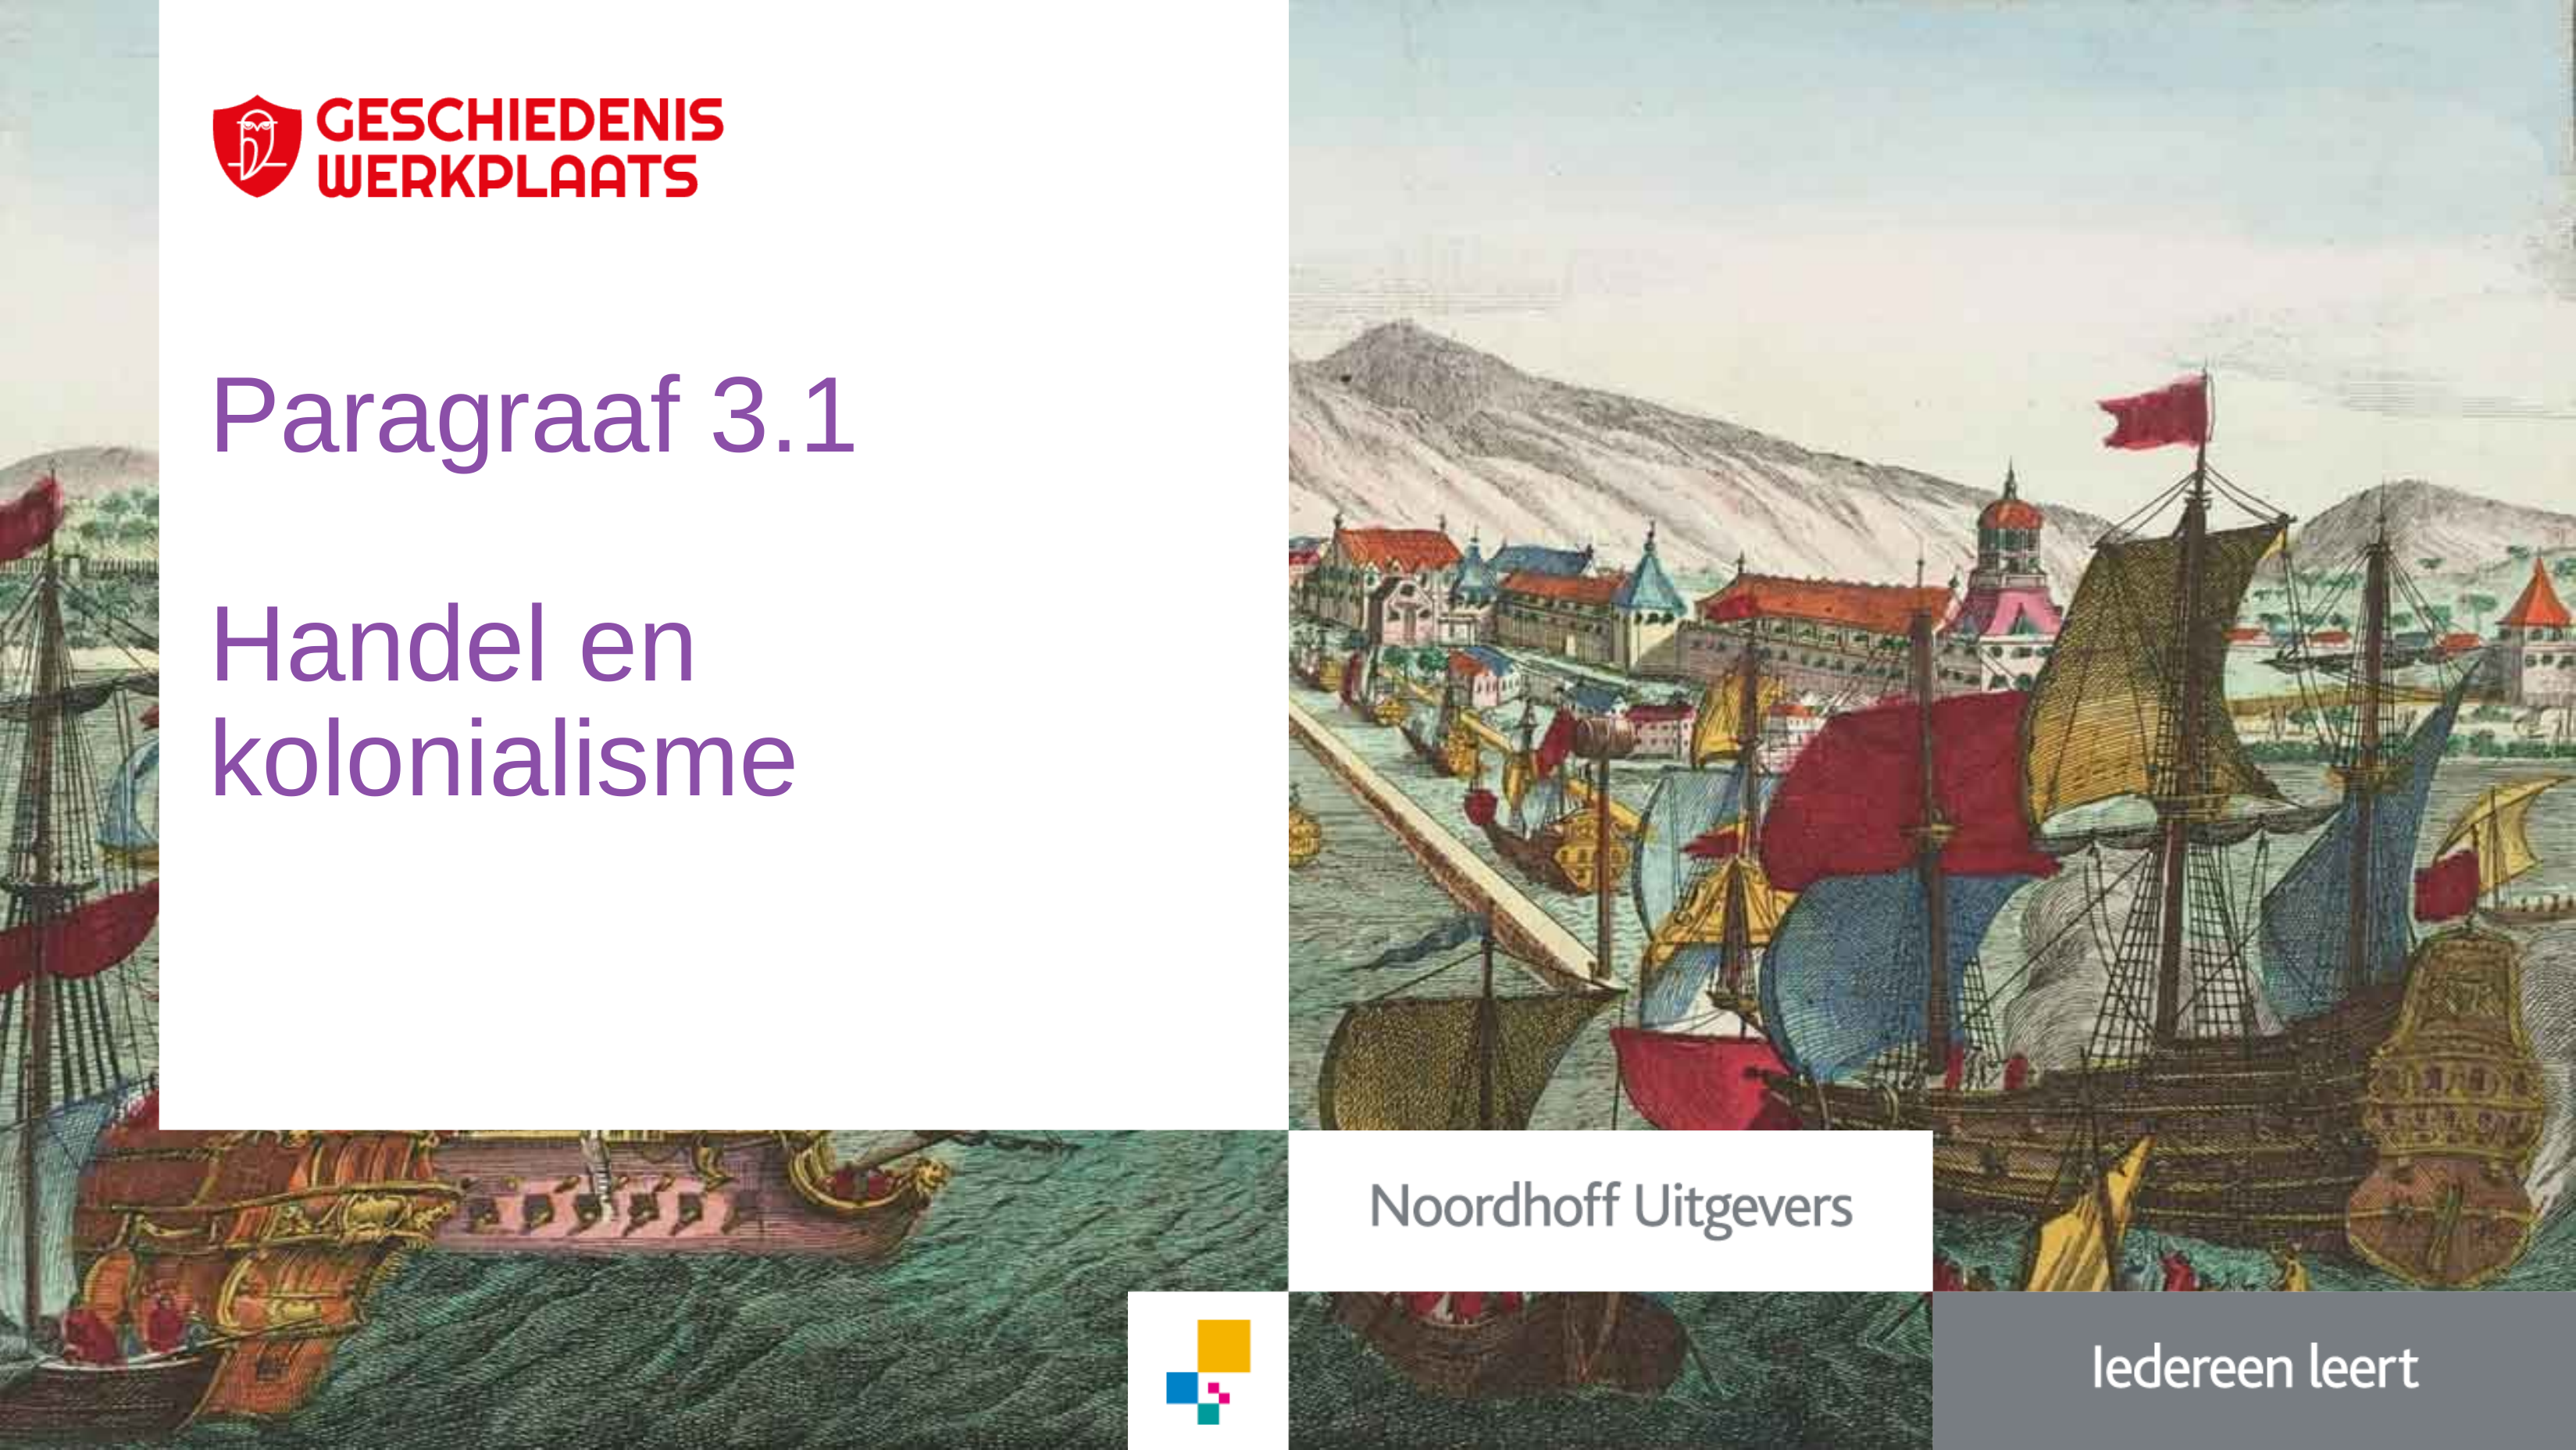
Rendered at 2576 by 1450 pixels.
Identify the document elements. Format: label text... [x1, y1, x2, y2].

picture [159, 0, 1185, 293]
title Paragraaf 3.1 Handel en kolonialisme [159, 322, 1289, 1038]
picture [0, 0, 2576, 1450]
